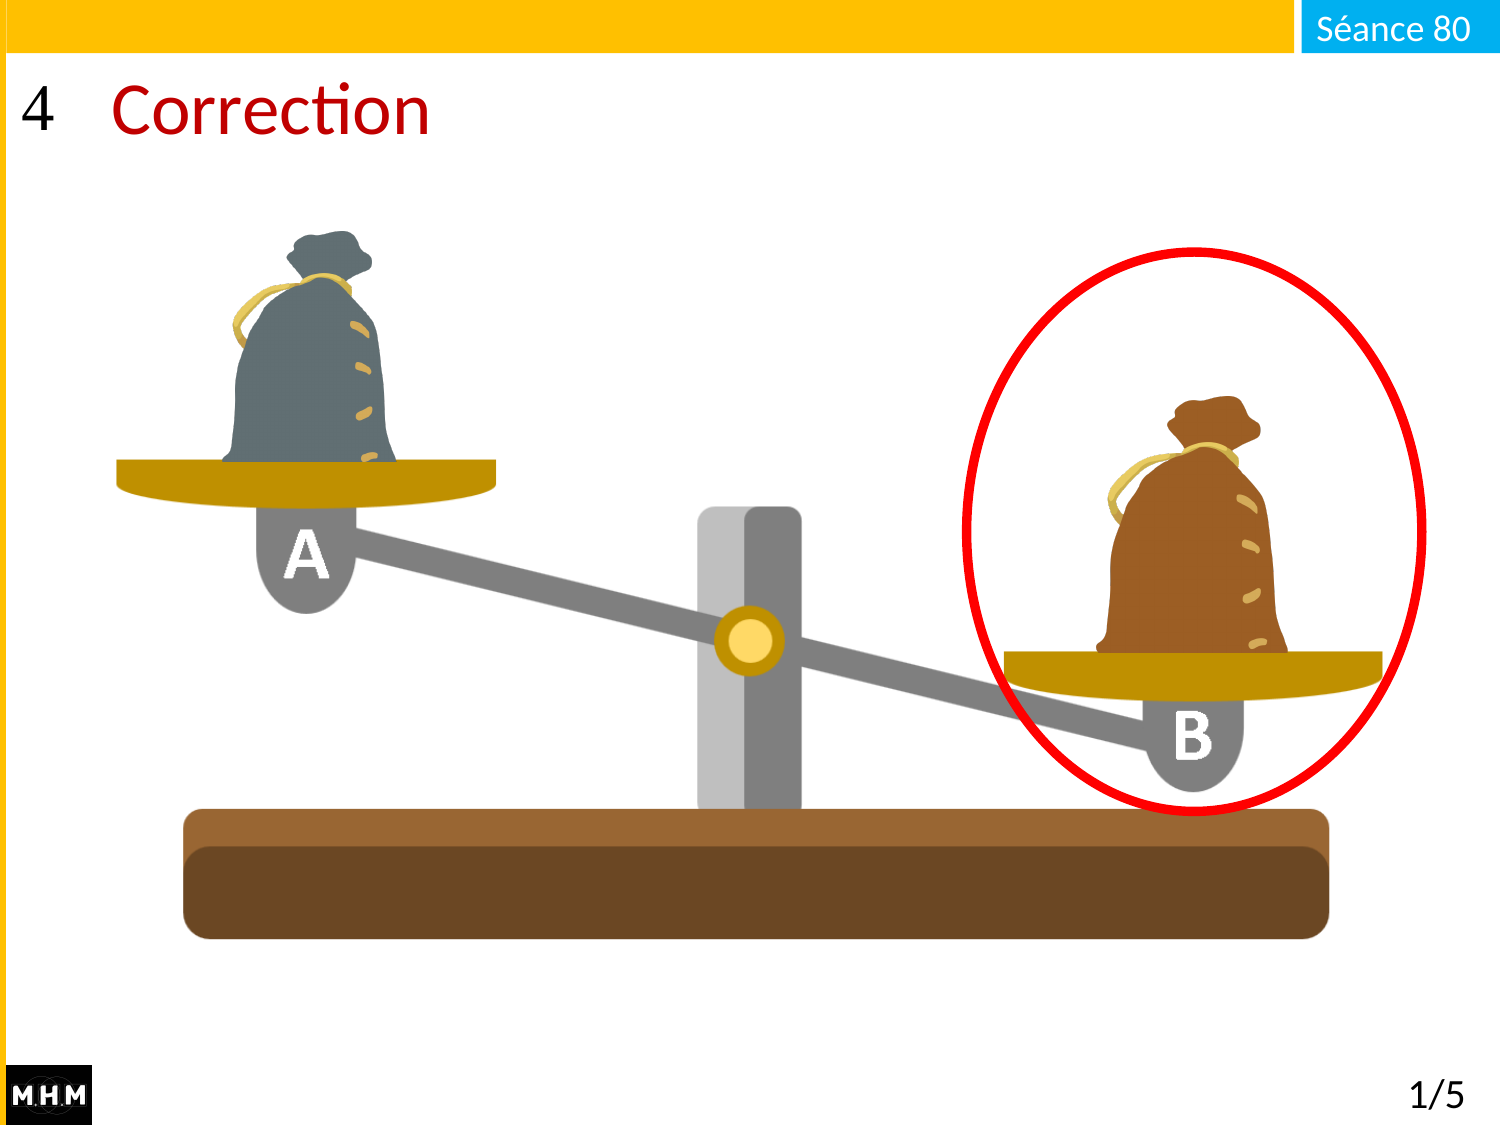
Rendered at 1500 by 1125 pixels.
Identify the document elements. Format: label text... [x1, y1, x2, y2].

title Correction [96, 60, 1391, 160]
text_box [976, 251, 1423, 667]
picture [105, 231, 1395, 958]
picture [6, 1065, 92, 1125]
list 1/5 [1373, 1064, 1500, 1125]
